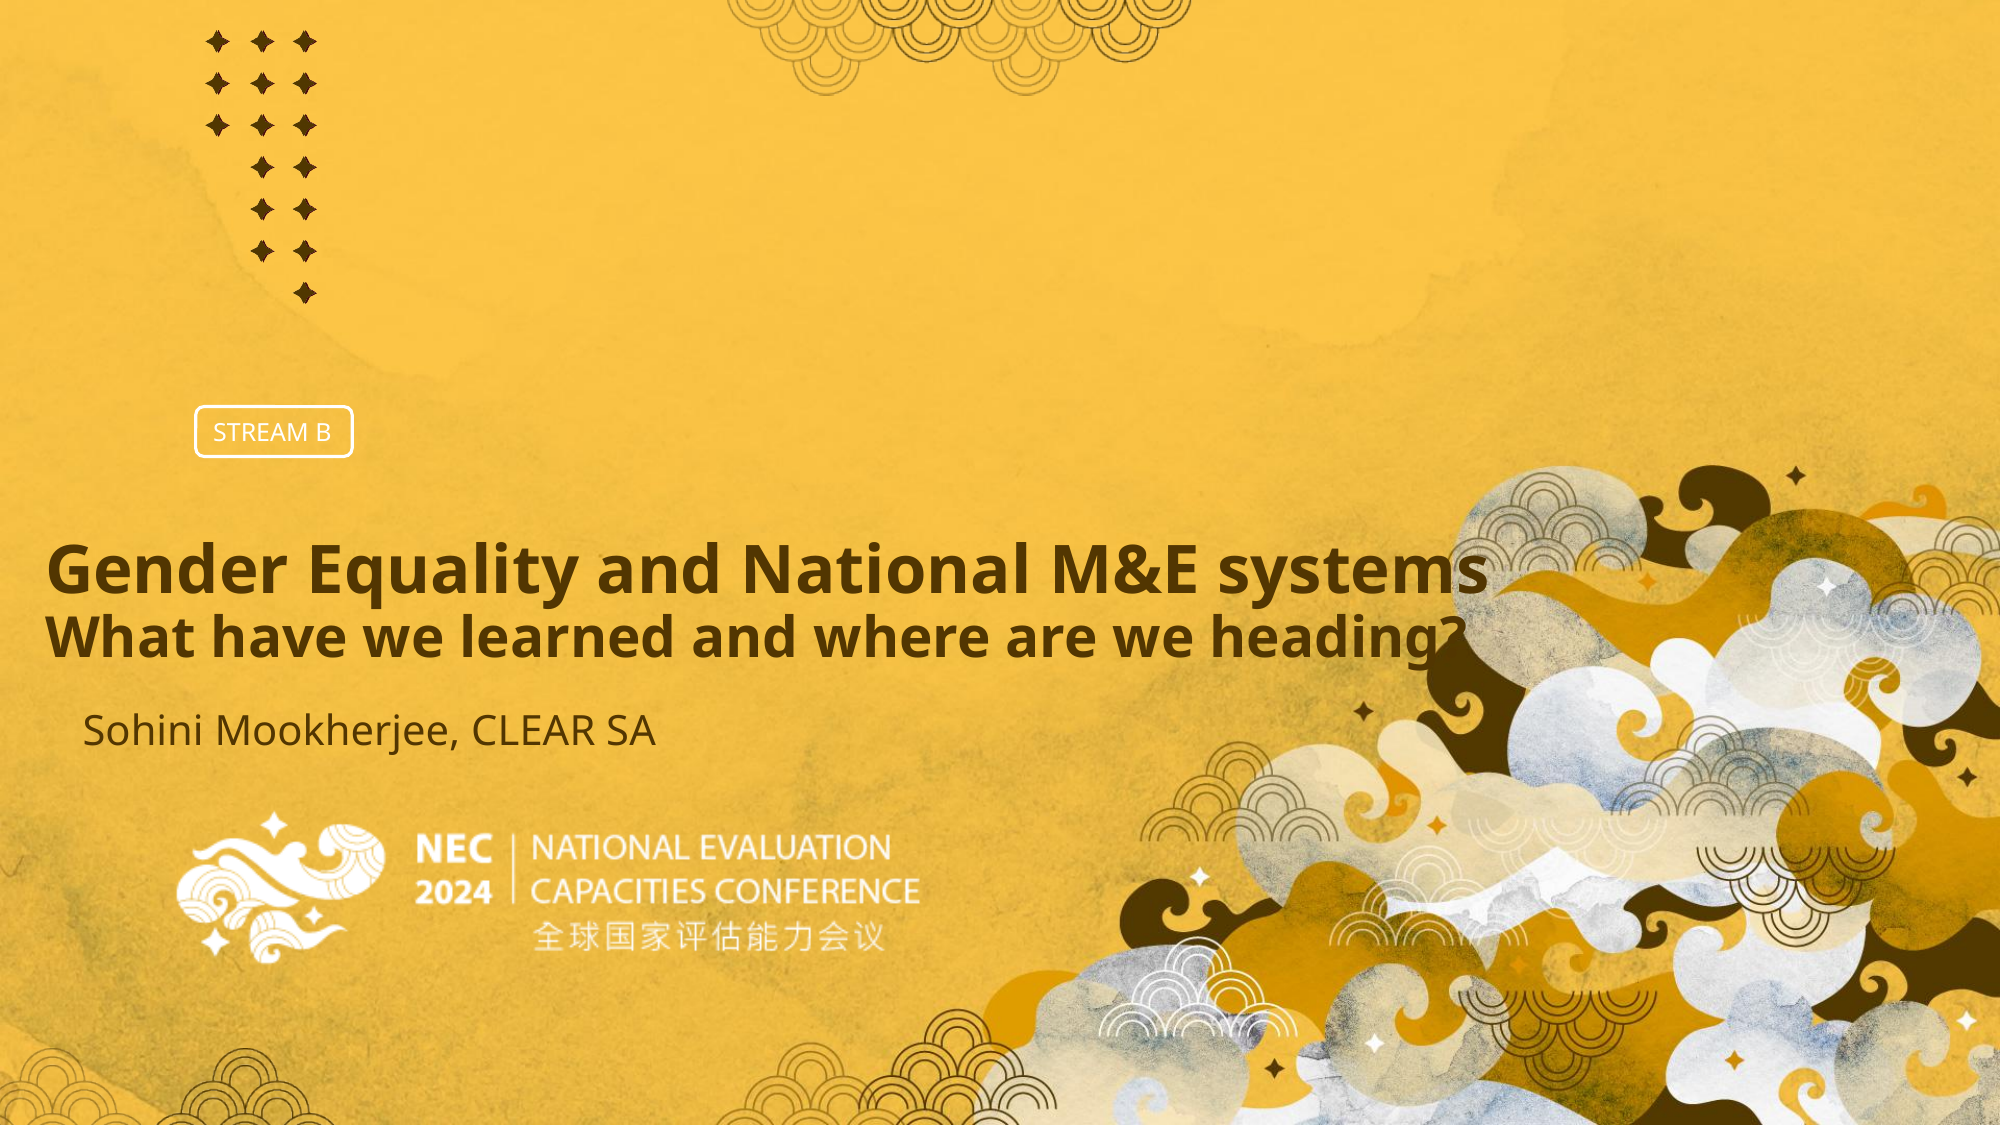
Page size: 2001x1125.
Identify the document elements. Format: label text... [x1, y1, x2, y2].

text_box Sohini Mookherjee, CLEAR SA [67, 701, 1568, 885]
title Gender Equality and National M&E systems What have we learned and where are we heading? [30, 528, 1578, 651]
picture [0, 0, 2000, 1125]
